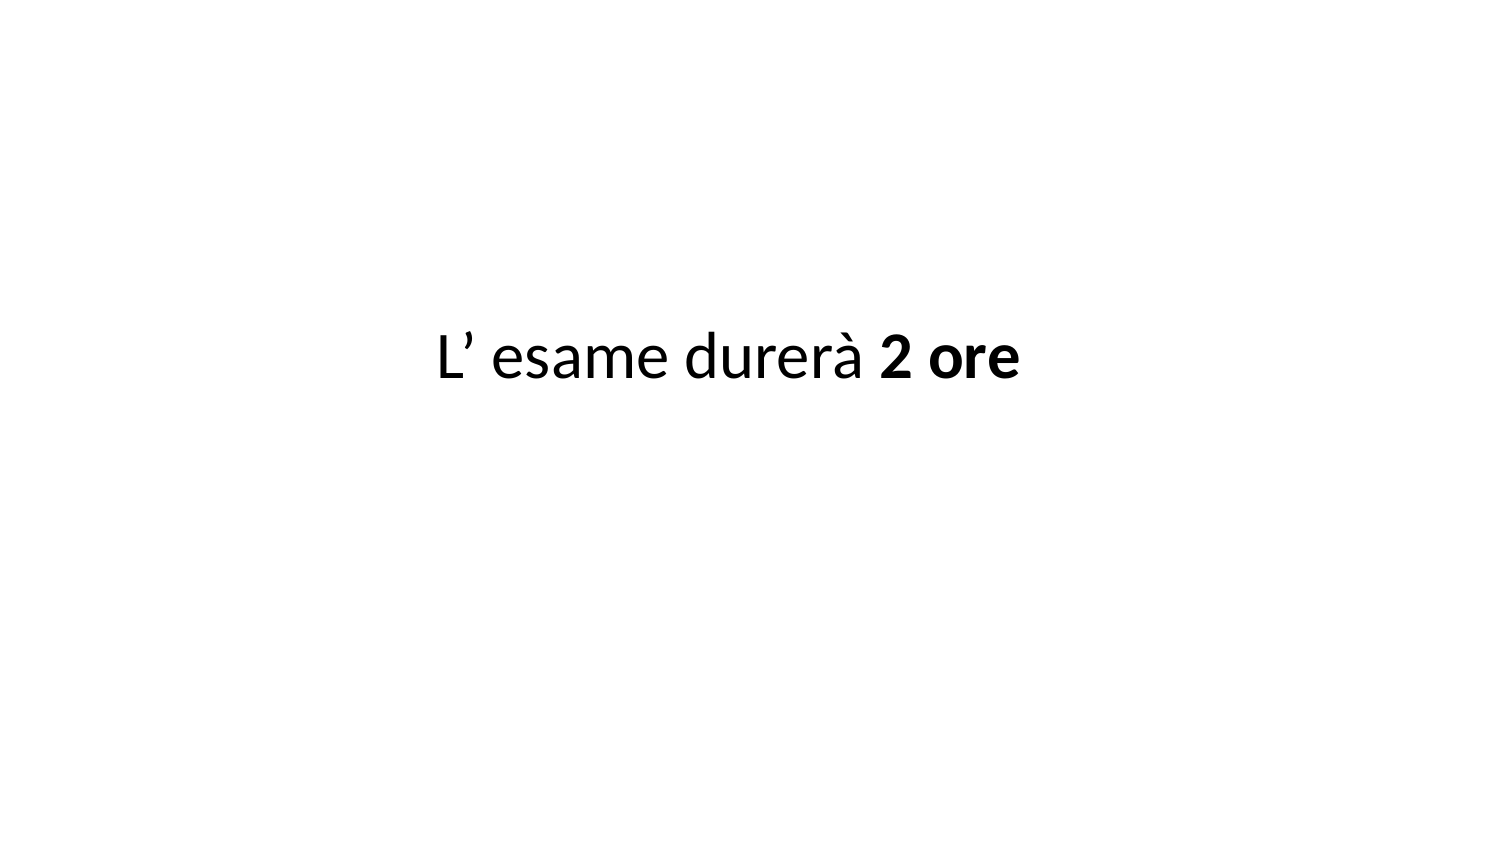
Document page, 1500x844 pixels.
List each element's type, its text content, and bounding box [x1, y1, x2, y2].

text_box L’ esame durerà 2 ore [422, 304, 1258, 400]
